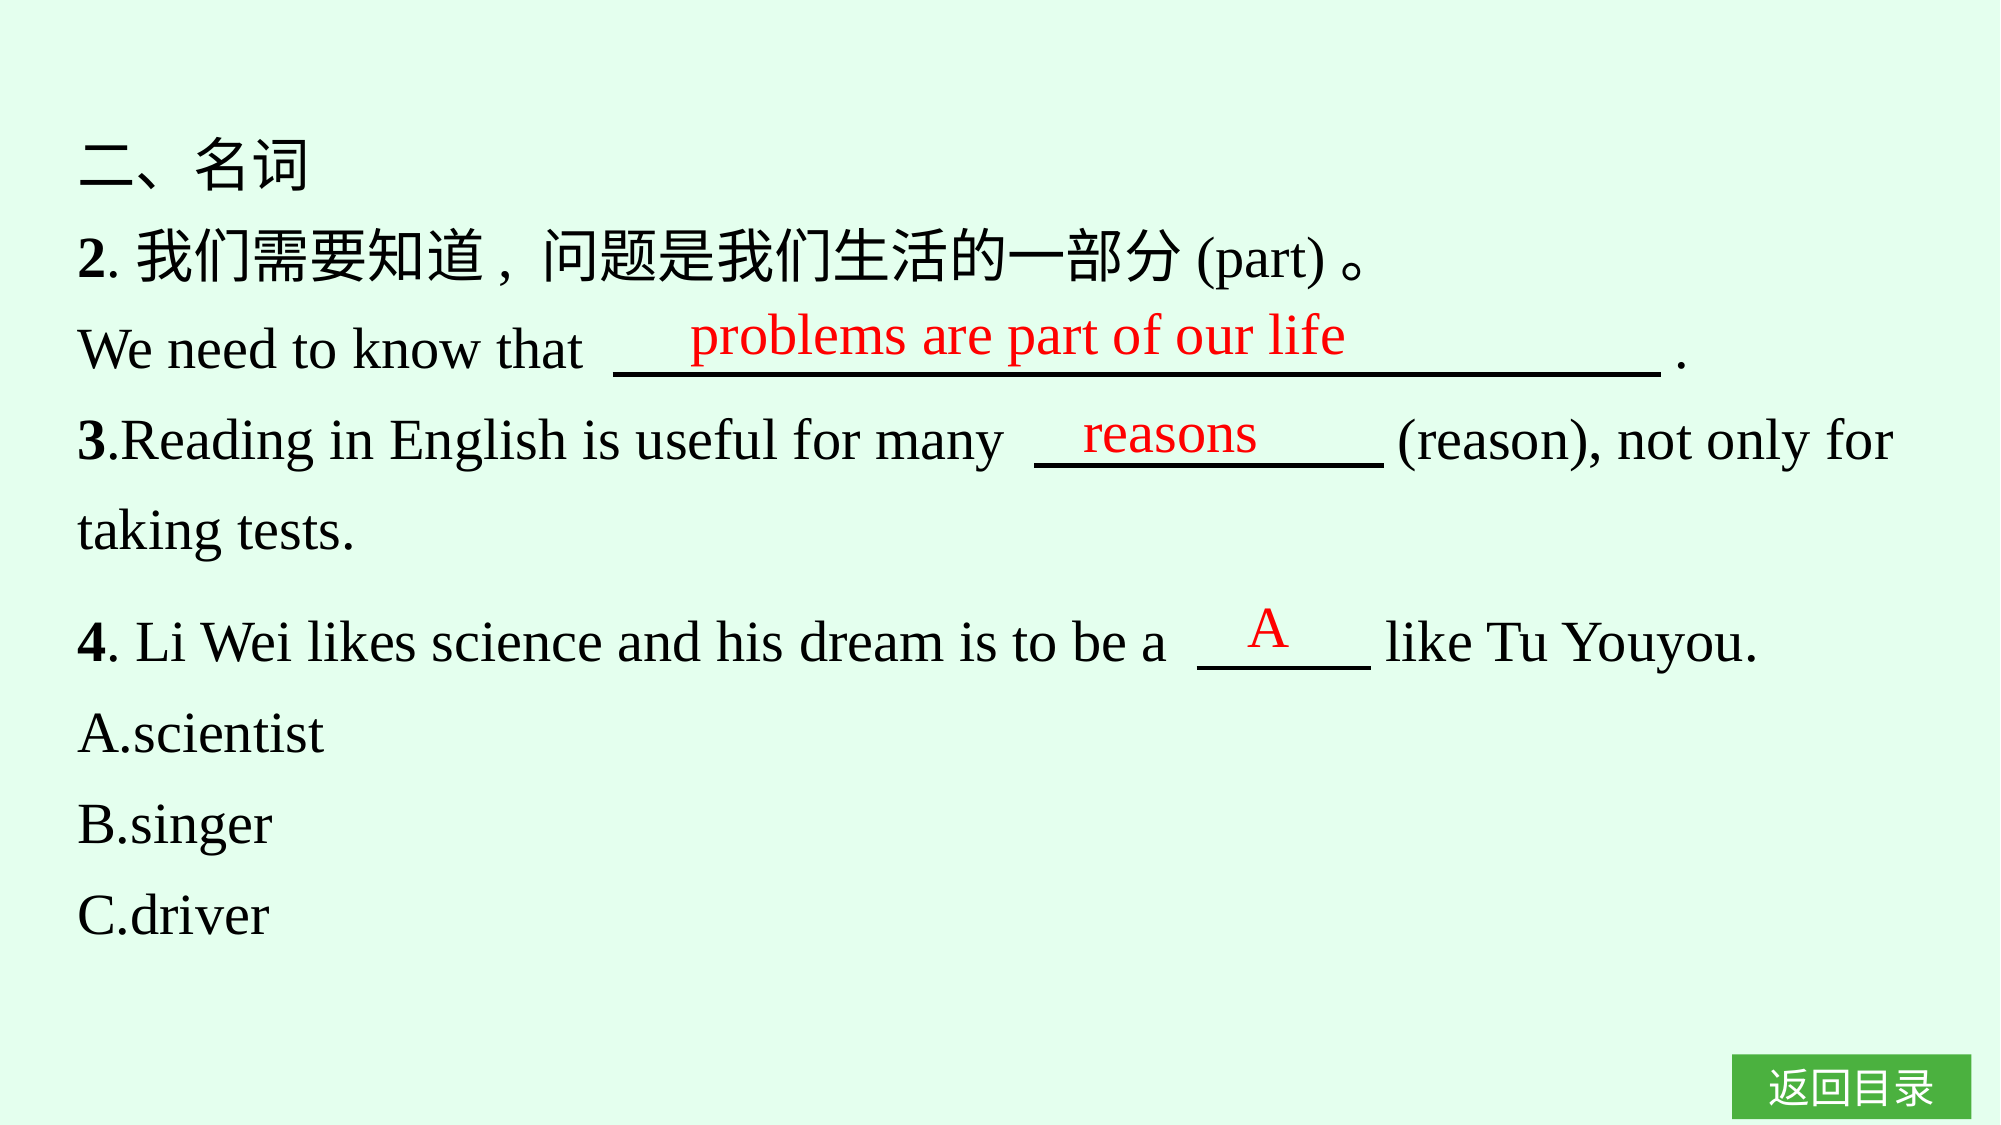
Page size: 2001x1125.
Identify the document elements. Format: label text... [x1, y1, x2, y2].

text_box reasons [1068, 372, 1274, 471]
text_box 4. Li Wei likes science and his dream is to be a like Tu Youyou. A.scientist B.singer C.driver [62, 574, 1938, 954]
text_box problems are part of our life [675, 274, 1362, 374]
text_box A [1232, 581, 1316, 667]
text_box 二、名词 2.我们需要知道, 问题是我们生活的一部分(part)。 We need to know that . 3.Reading in English is useful for many (reason), not only for taking tests. [62, 99, 1938, 574]
